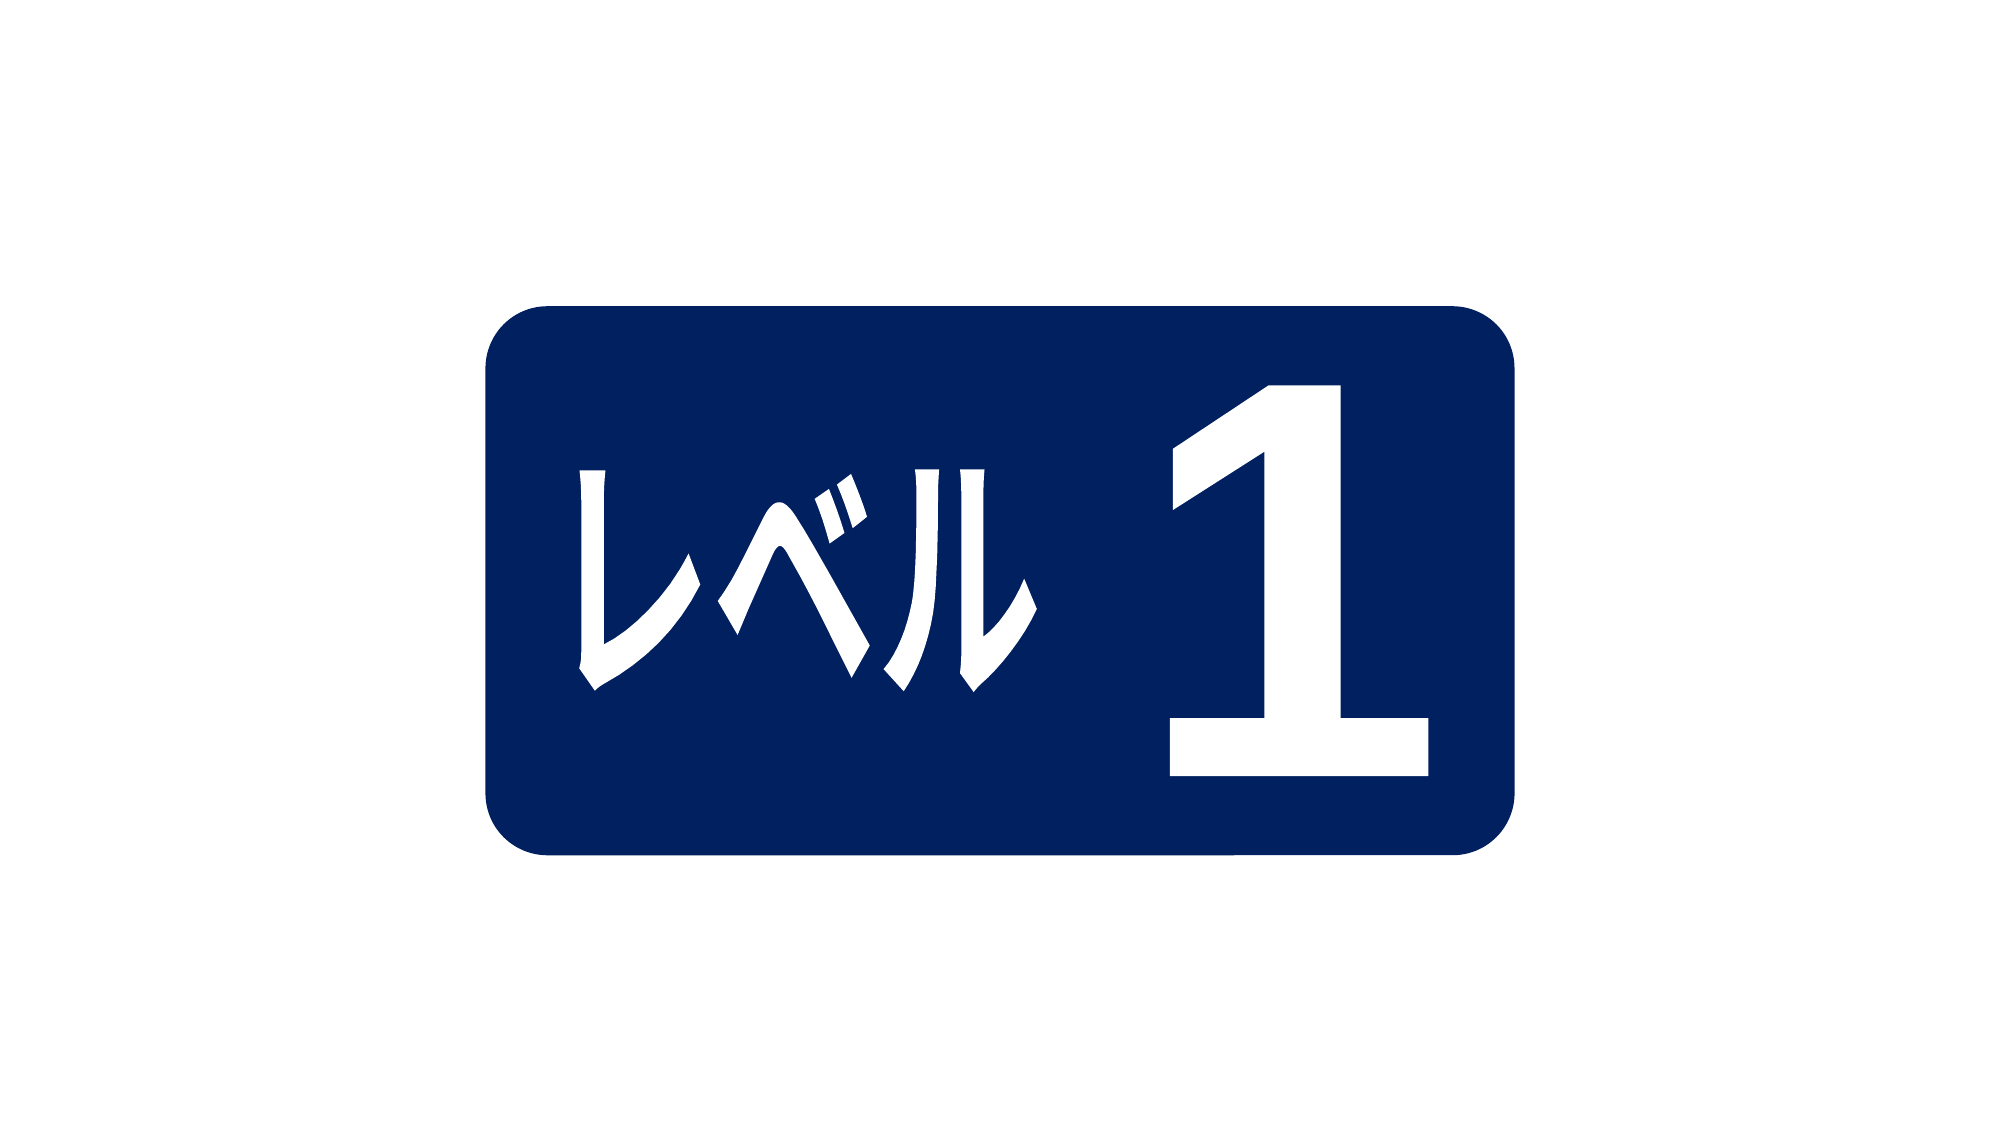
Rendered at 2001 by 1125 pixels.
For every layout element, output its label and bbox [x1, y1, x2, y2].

text_box [485, 305, 1515, 856]
